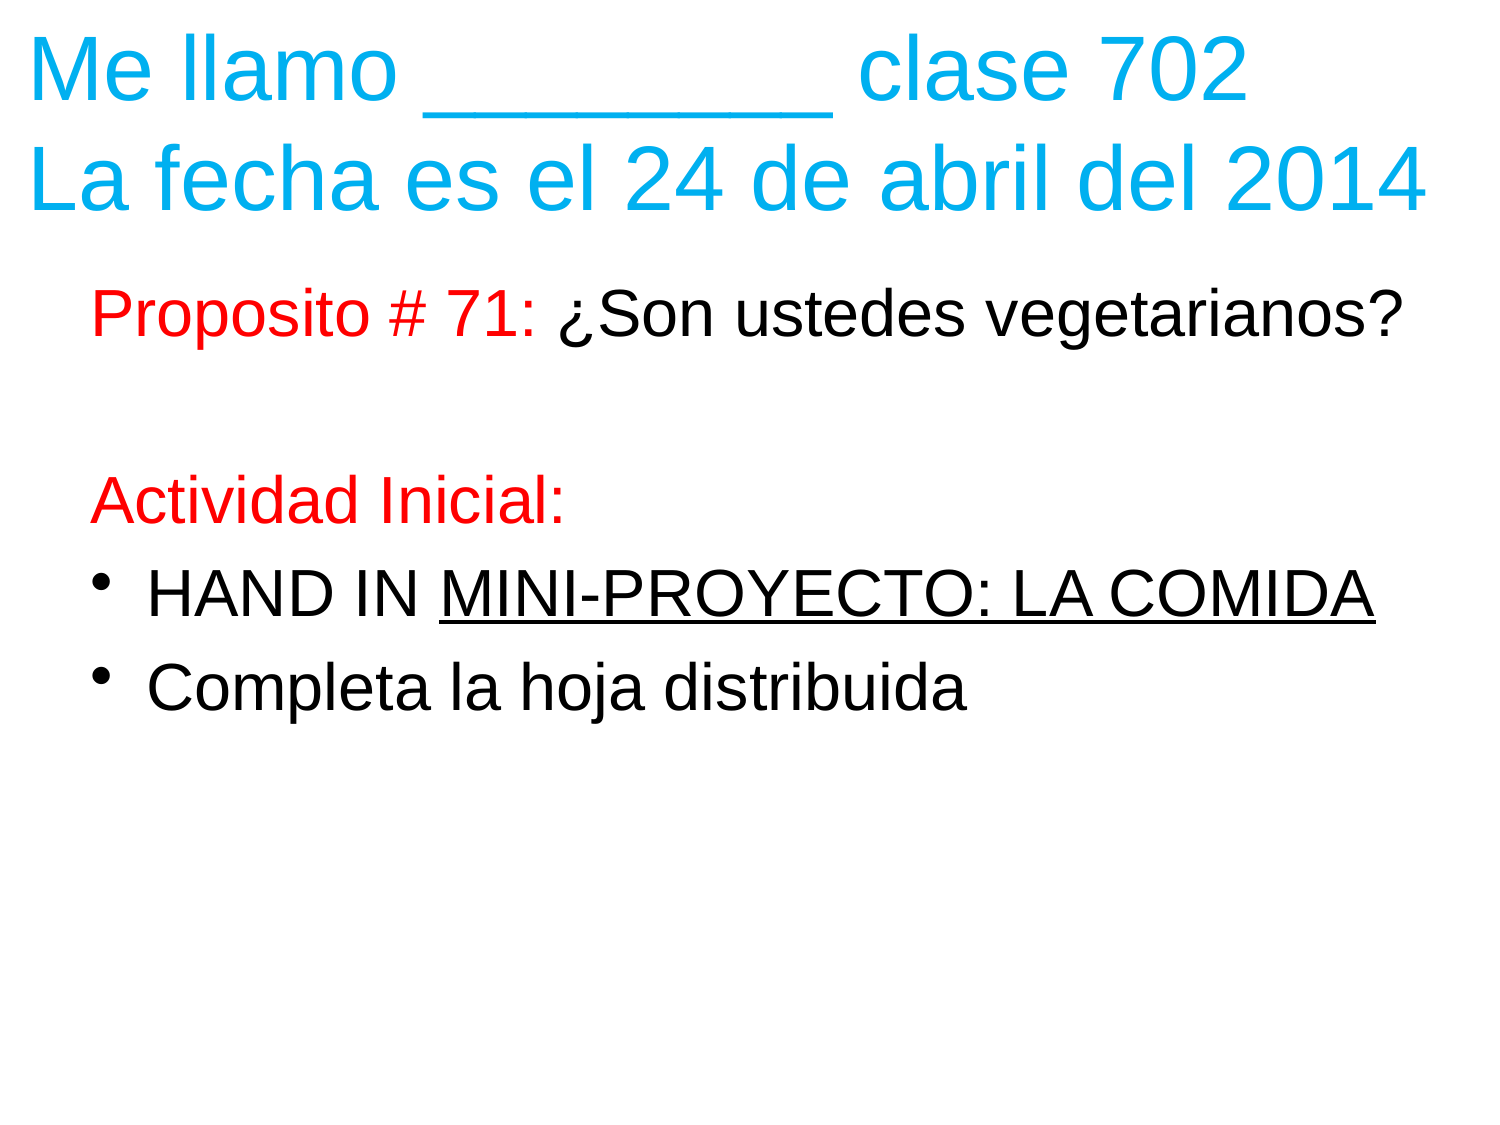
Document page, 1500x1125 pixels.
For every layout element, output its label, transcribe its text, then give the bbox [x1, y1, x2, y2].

title Me llamo ________ clase 702 La fecha es el 24 de abril del 2014 [12, 24, 1500, 213]
list Proposito # 71: ¿Son ustedes vegetarianos? Actividad Inicial: HAND IN MINI-PROYECTO: LA COMIDA Completa la hoja distribuida [75, 262, 1425, 1005]
